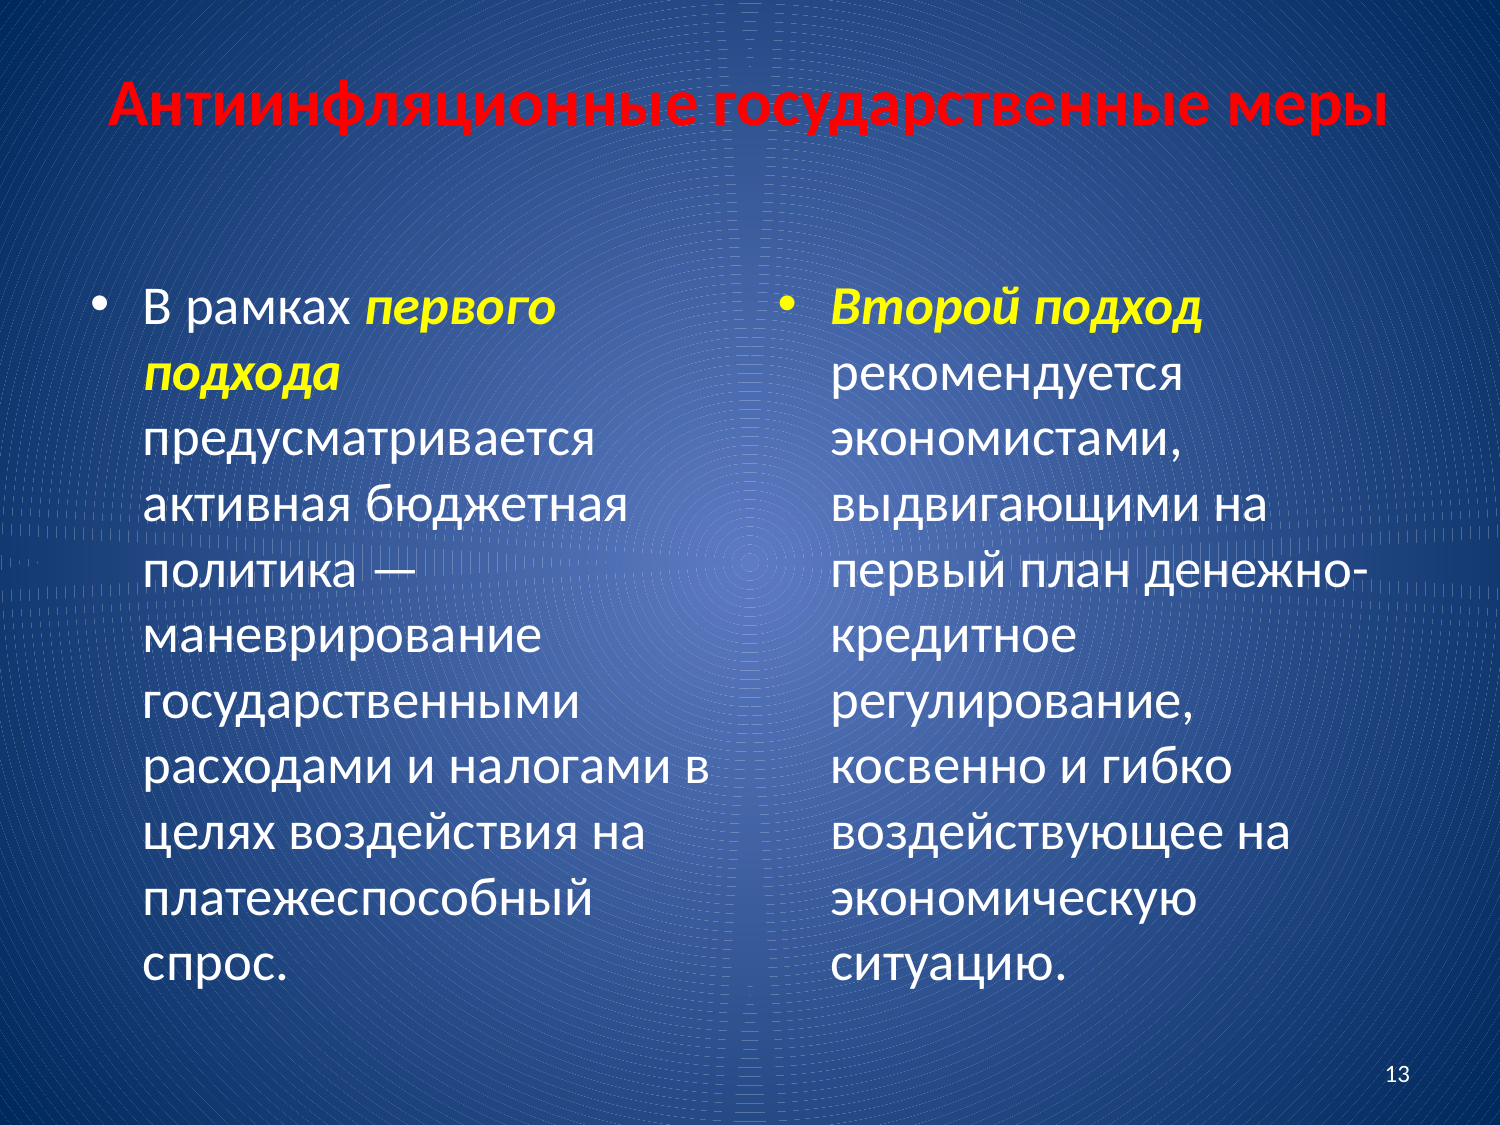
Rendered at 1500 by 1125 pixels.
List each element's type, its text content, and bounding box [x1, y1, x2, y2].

list В рамках первого подхода предусматривается активная бюджетная политика — маневрирование государственными расходами и налогами в целях воздействия на платежеспособный спрос. [75, 262, 738, 1005]
slide_number 13 [1074, 1042, 1425, 1103]
title Антиинфляционные государственные меры [75, 45, 1425, 233]
list Второй подход рекомендуется экономистами, выдвигающими на первый план денежно-кредитное регулирование, косвенно и гибко воздействующее на экономическую ситуацию. [762, 262, 1425, 1005]
